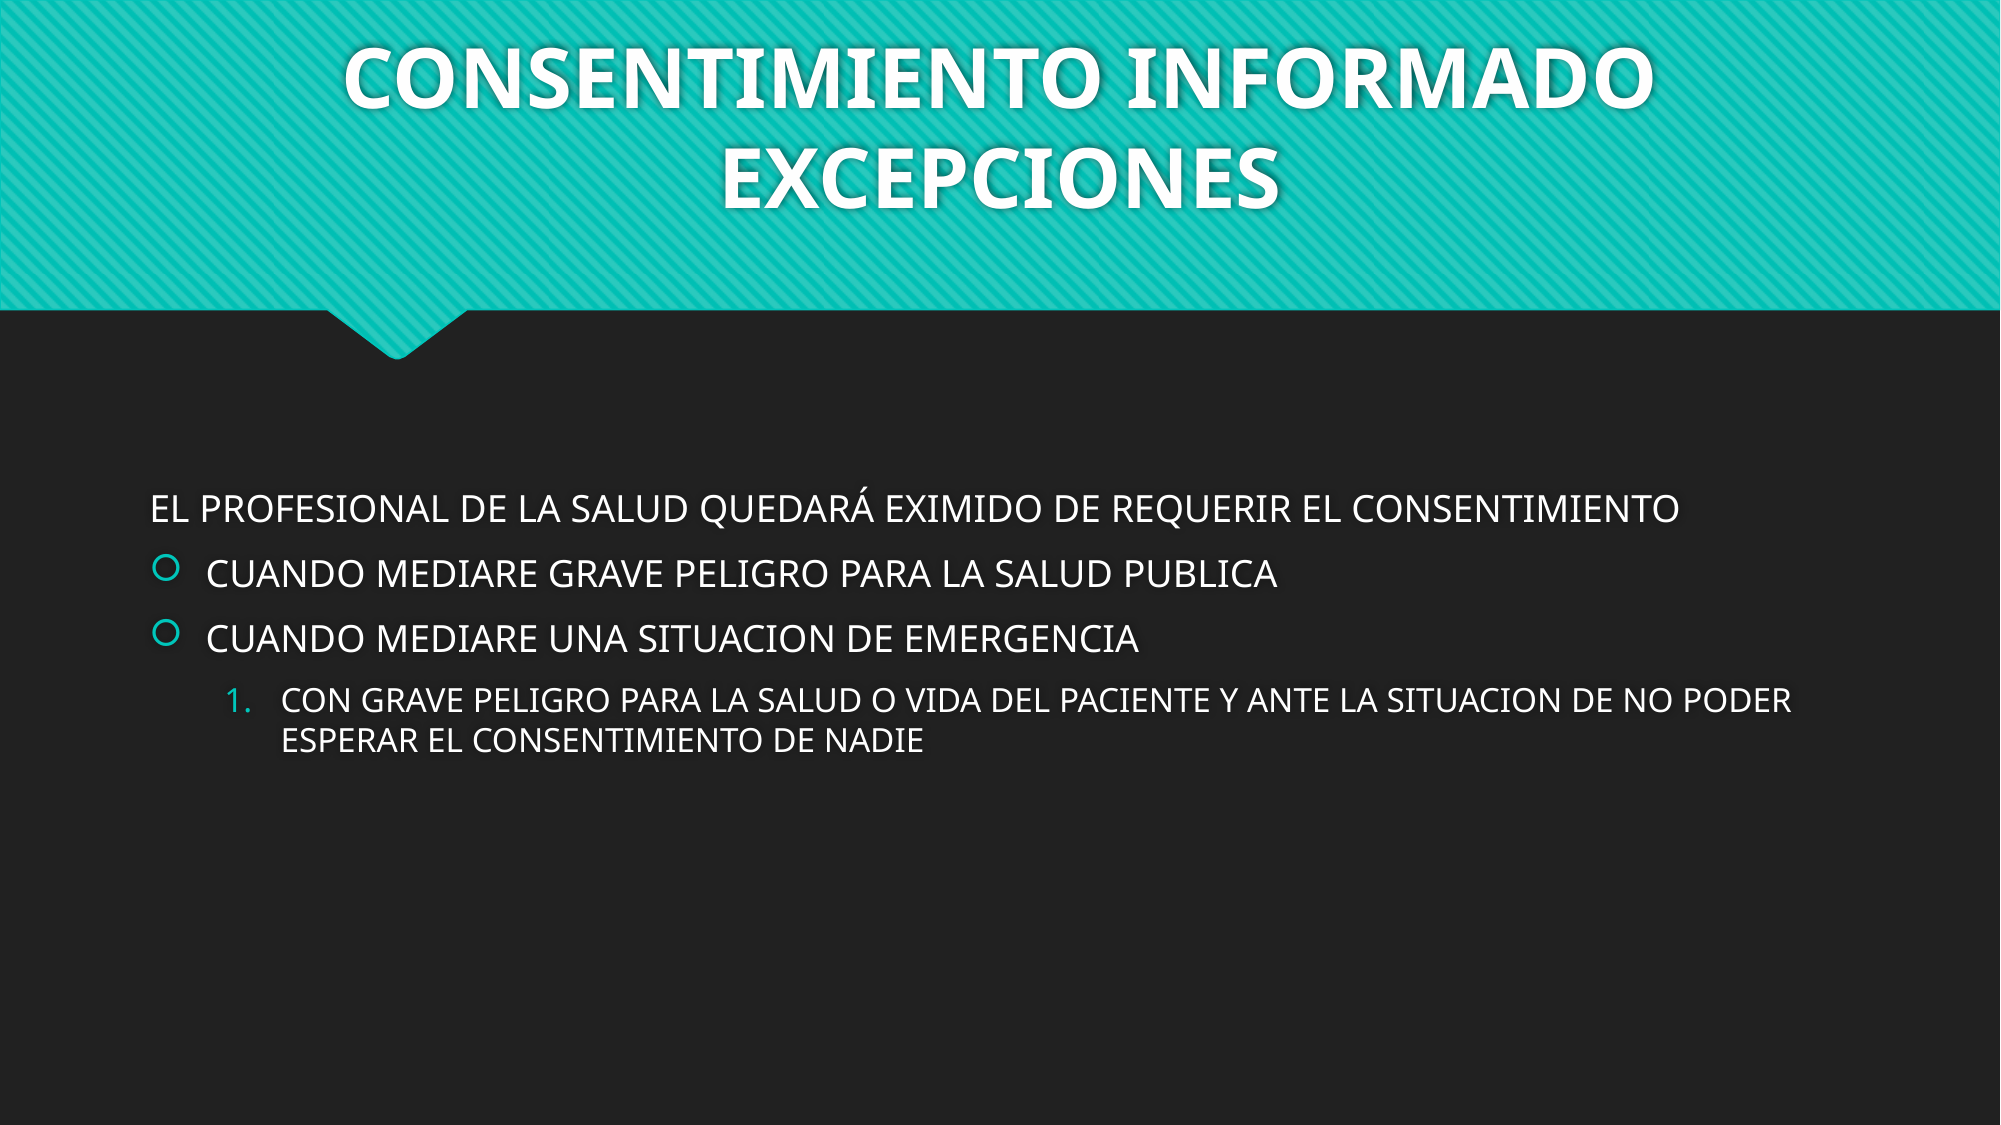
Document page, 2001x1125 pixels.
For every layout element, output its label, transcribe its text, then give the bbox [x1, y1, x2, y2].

title CONSENTIMIENTO INFORMADO EXCEPCIONES [132, 73, 1868, 233]
list EL PROFESIONAL DE LA SALUD QUEDARÁ EXIMIDO DE REQUERIR EL CONSENTIMIENTO CUANDO MEDIARE GRAVE PELIGRO PARA LA SALUD PUBLICA CUANDO MEDIARE UNA SITUACION DE EMERGENCIA CON GRAVE PELIGRO PARA LA SALUD O VIDA DEL PACIENTE Y ANTE LA SITUACION DE NO PODER ESPERAR EL CONSENTIMIENTO DE NADIE [134, 364, 1866, 962]
